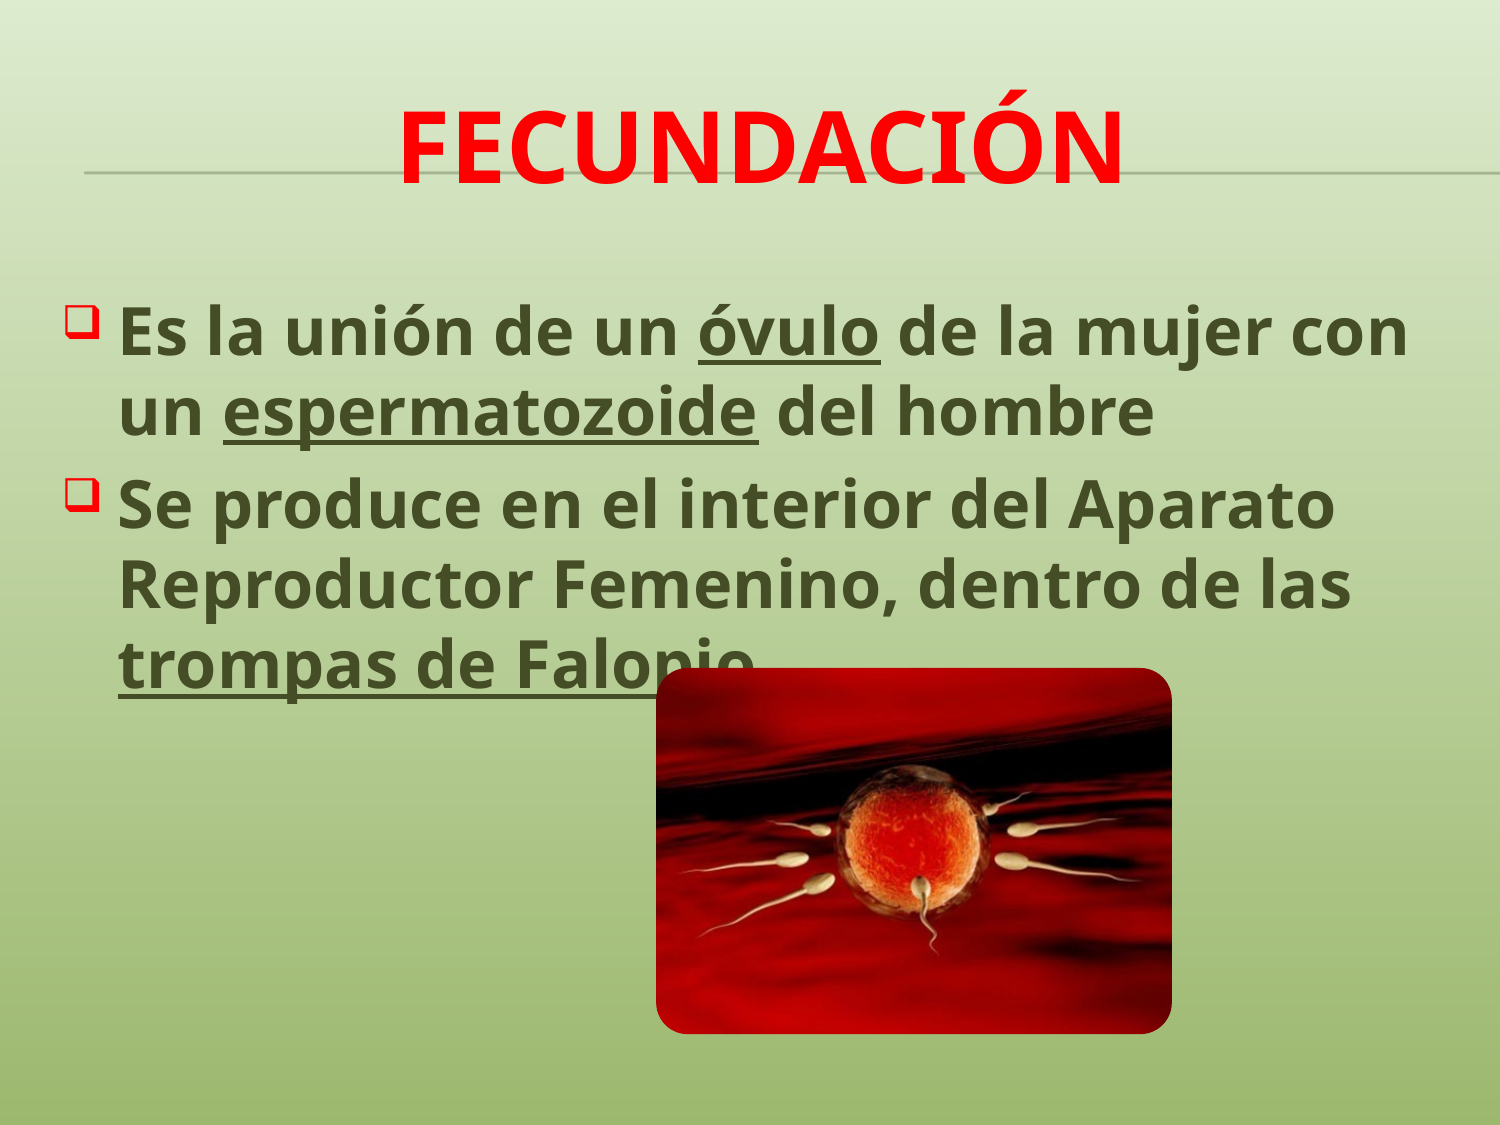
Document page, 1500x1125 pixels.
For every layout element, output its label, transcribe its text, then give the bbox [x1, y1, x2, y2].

title FECUNDACIÓN [50, 75, 1475, 213]
list Es la unión de un óvulo de la mujer con un espermatozoide del hombre Se produce en el interior del Aparato Reproductor Femenino, dentro de las trompas de Falopio. [46, 281, 1472, 1024]
picture [655, 667, 1173, 1035]
